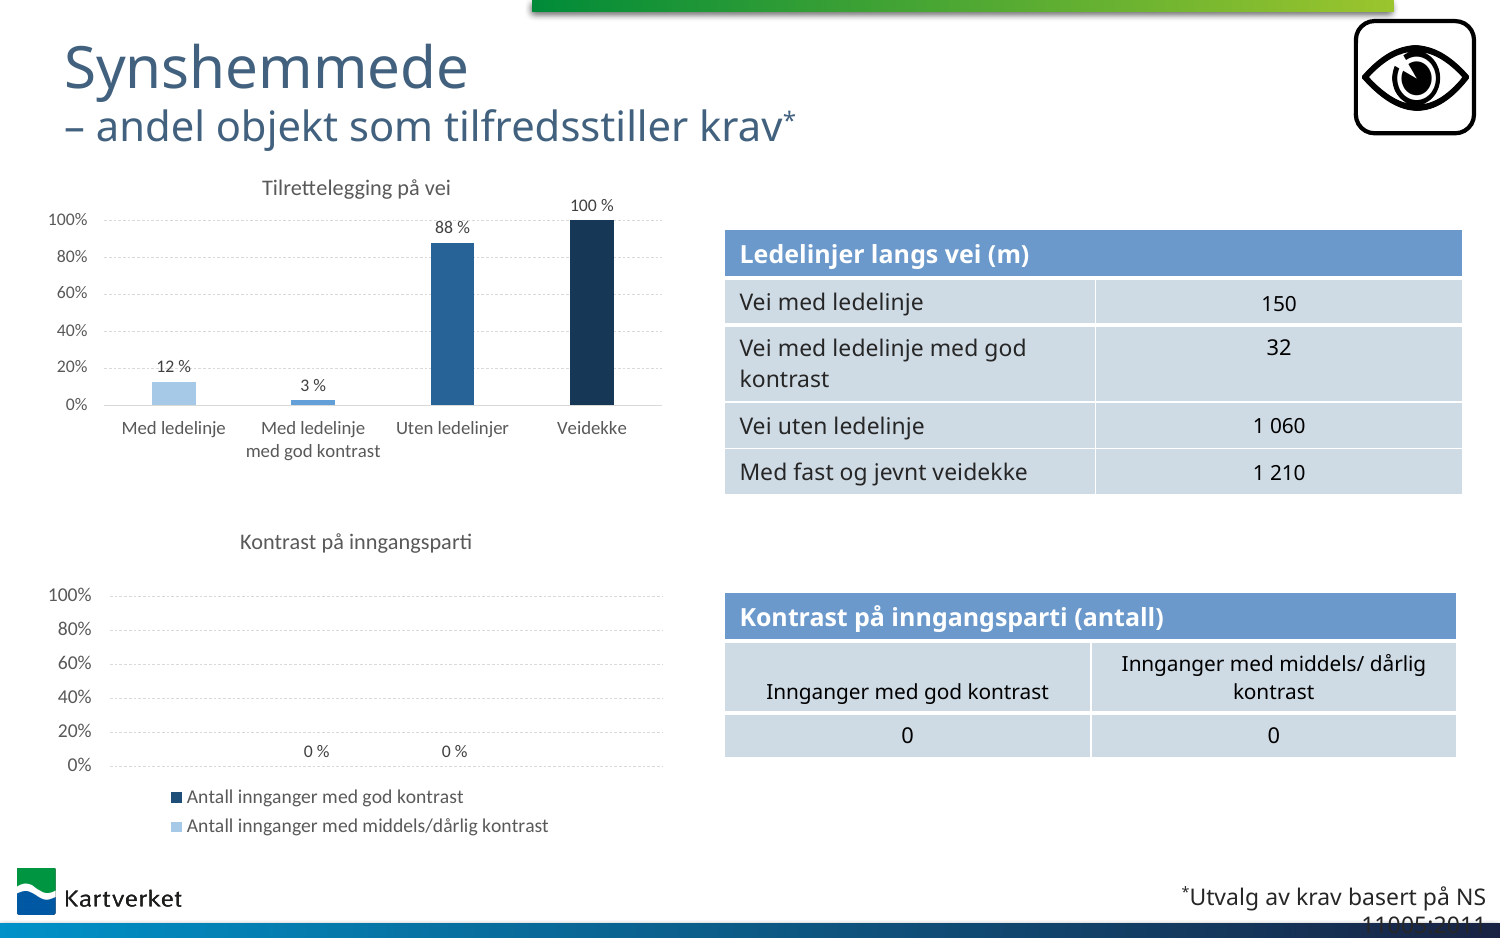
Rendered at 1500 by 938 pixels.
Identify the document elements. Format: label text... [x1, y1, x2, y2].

table_cell Innganger med god kontrast [725, 643, 1090, 711]
table_cell Vei uten ledelinje [725, 403, 1095, 448]
table_header Kontrast på inngangsparti (antall) [725, 593, 1456, 639]
table_cell 1 210 [1096, 449, 1462, 494]
text_box *Utvalg av krav basert på NS 11005:2011 [1068, 873, 1500, 938]
table_cell 1 060 [1096, 403, 1462, 448]
table_cell Innganger med middels/ dårlig kontrast [1092, 643, 1456, 711]
table_cell 0 [725, 715, 1090, 757]
picture [41, 166, 673, 492]
picture [41, 520, 673, 846]
table_cell 32 [1096, 327, 1462, 401]
table_header Ledelinjer langs vei (m) [725, 230, 1462, 276]
table_cell Vei med ledelinje med god kontrast [725, 327, 1095, 401]
table_cell Vei med ledelinje [725, 280, 1095, 323]
table_cell 150 [1096, 280, 1462, 323]
table_cell 0 [1092, 715, 1456, 757]
text_box Synshemmede – andel objekt som tilfredsstiller krav* [49, 24, 1431, 158]
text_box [1355, 20, 1475, 134]
table_cell Med fast og jevnt veidekke [725, 449, 1095, 494]
